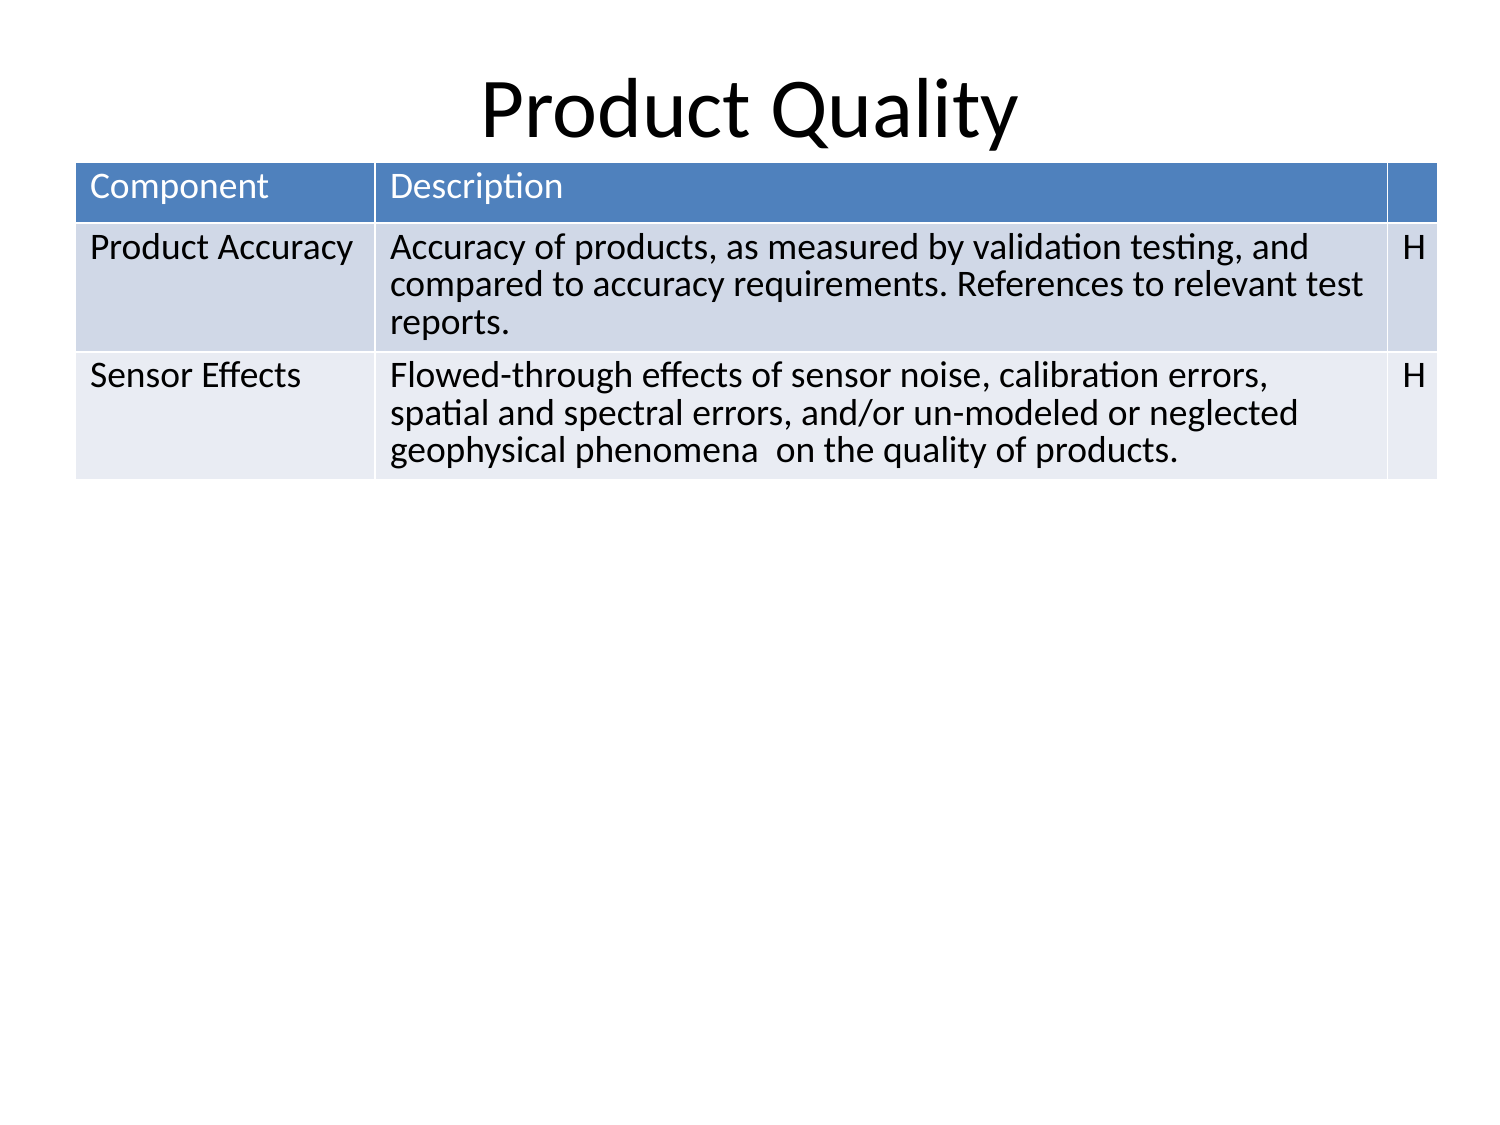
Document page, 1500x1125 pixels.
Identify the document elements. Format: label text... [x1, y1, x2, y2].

table_header [1388, 163, 1437, 222]
table_cell Accuracy of products, as measured by validation testing, and compared to accuracy requirements. References to relevant test reports. [376, 224, 1387, 351]
table_cell Product Accuracy [76, 224, 374, 351]
table_cell Flowed-through effects of sensor noise, calibration errors, spatial and spectral errors, and/or un-modeled or neglected geophysical phenomena on the quality of products. [376, 353, 1387, 479]
table_cell H [1388, 224, 1437, 351]
table_header Description [376, 163, 1387, 222]
table_cell H [1388, 353, 1437, 479]
table_cell Sensor Effects [76, 353, 374, 479]
table_header Component [76, 163, 374, 222]
title Product Quality [74, 44, 1426, 162]
